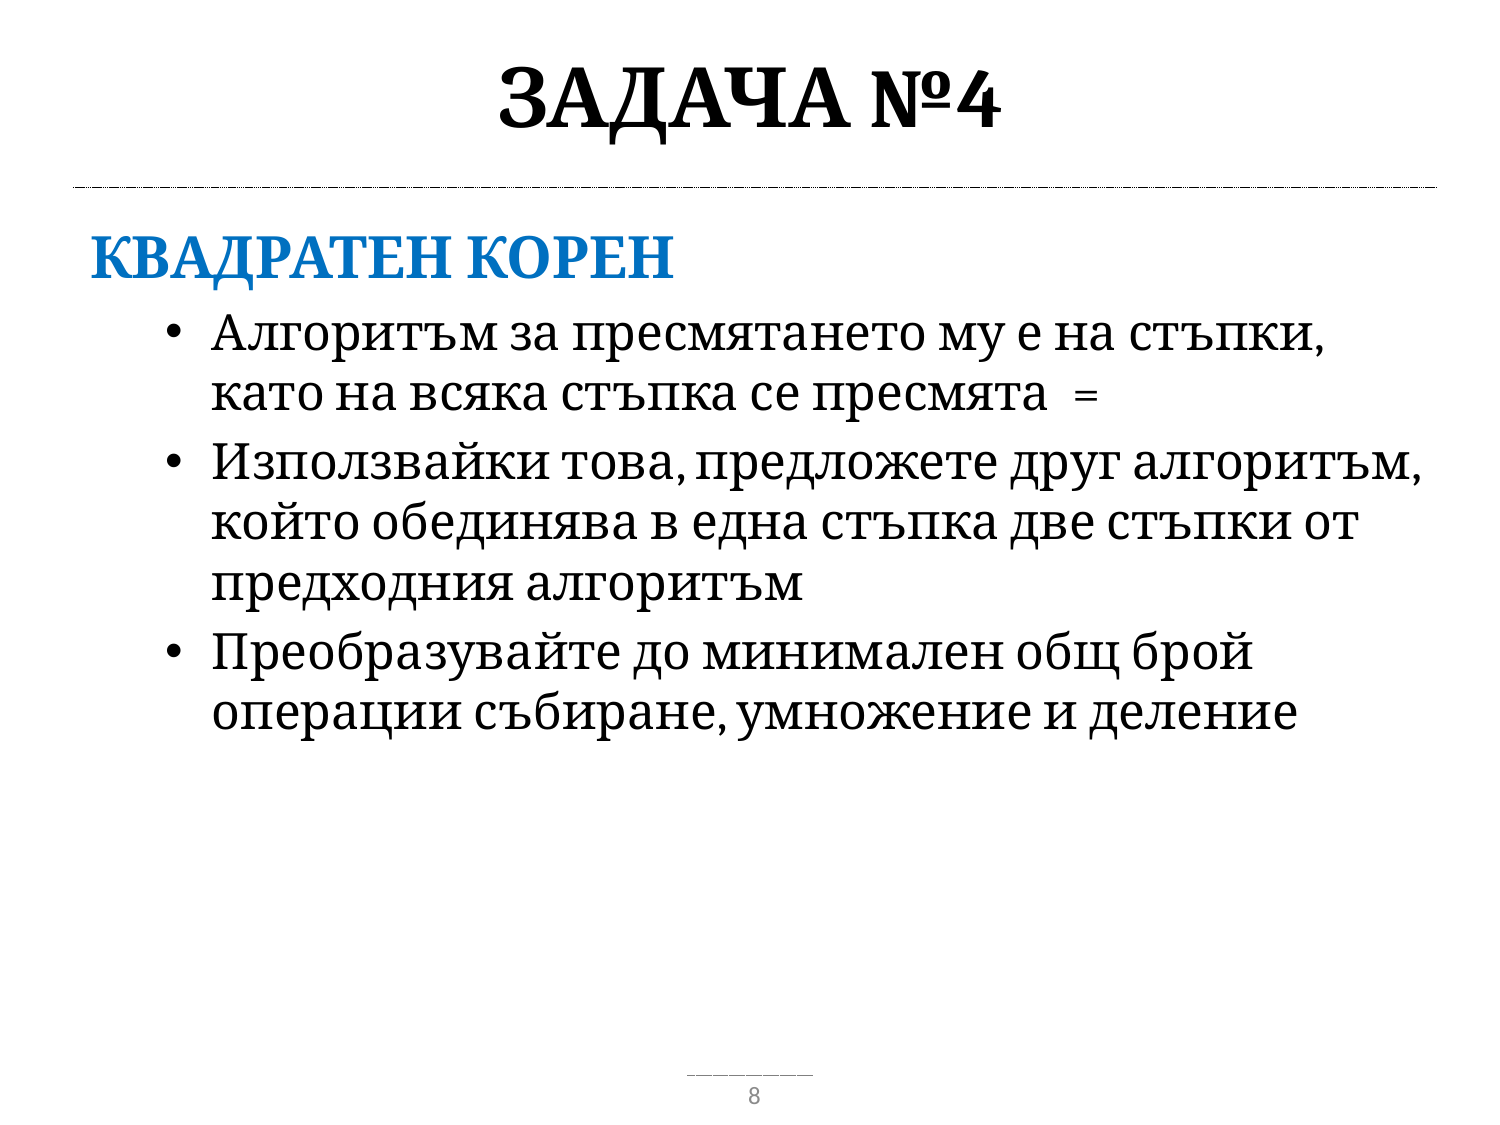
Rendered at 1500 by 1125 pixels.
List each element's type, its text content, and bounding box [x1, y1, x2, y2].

title Задача №4 [0, 0, 1500, 188]
slide_number 8 [579, 1065, 930, 1125]
